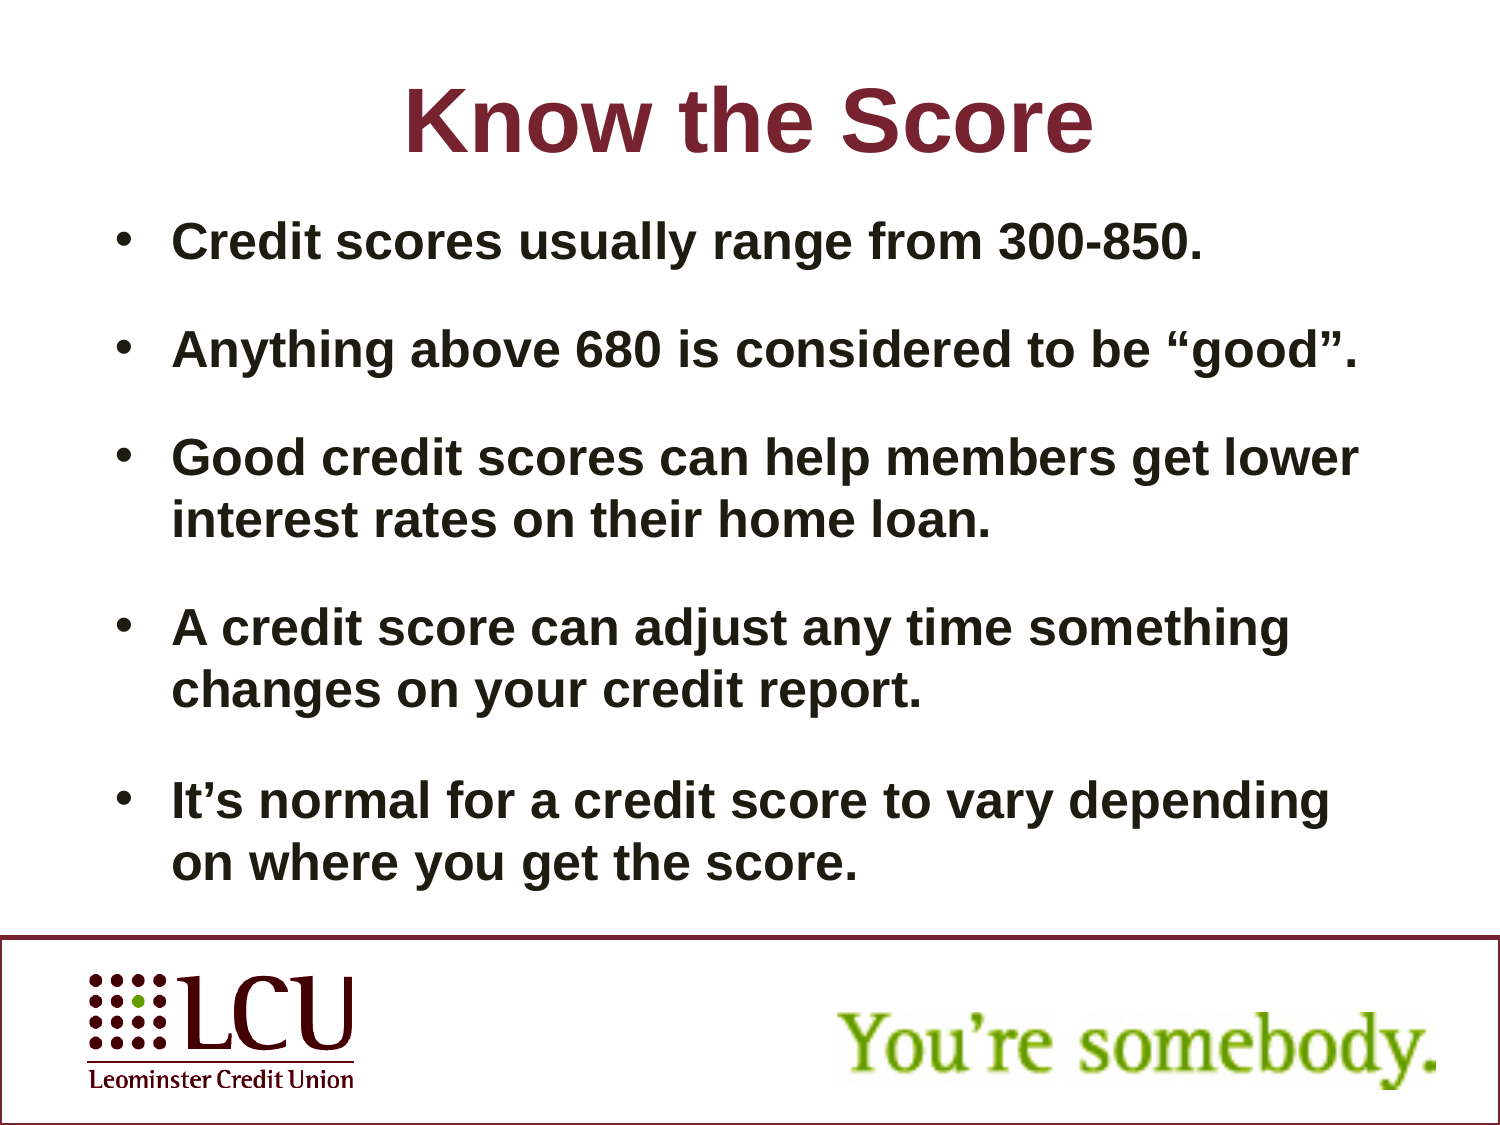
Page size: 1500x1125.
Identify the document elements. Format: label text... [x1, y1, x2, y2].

title Know the Score [75, 45, 1425, 188]
picture [87, 974, 354, 1088]
picture [837, 1012, 1436, 1090]
list Credit scores usually range from 300-850. Anything above 680 is considered to be “good”. Good credit scores can help members get lower interest rates on their home loan. A credit score can adjust any time something changes on your credit report. It’s normal for a credit score to vary depending on where you get the score. [99, 200, 1413, 913]
